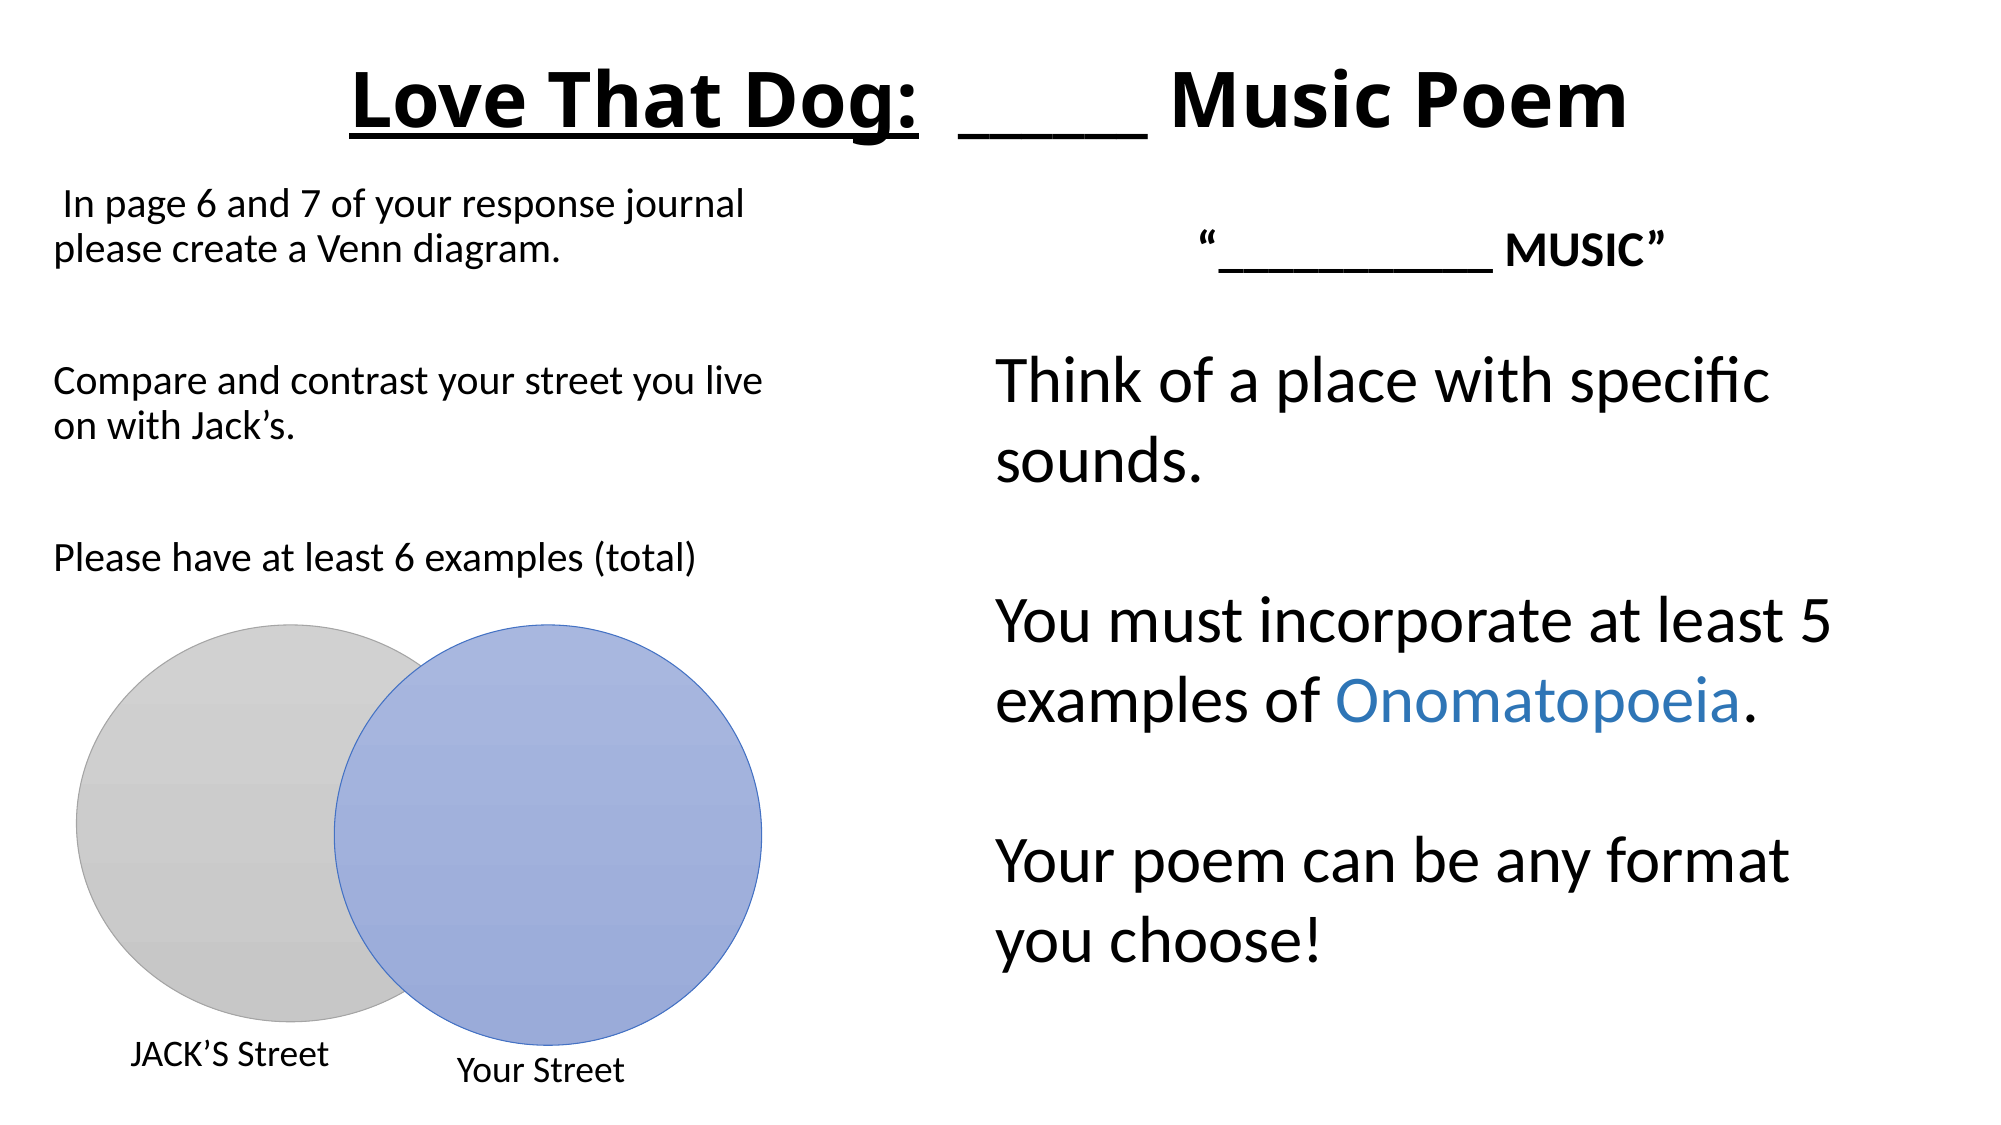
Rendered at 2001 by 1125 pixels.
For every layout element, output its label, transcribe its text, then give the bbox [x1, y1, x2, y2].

text_box [75, 624, 421, 1021]
text_box [333, 624, 763, 1038]
list In page 6 and 7 of your response journal please create a Venn diagram. Compare and contrast your street you live on with Jack’s. Please have at least 6 examples (total) [38, 173, 822, 647]
title Love That Dog: ______ Music Poem [334, 30, 1750, 174]
text_box Your Street [442, 1038, 735, 1098]
text_box JACK’S Street [115, 1021, 350, 1082]
text_box “___________ MUSIC” Think of a place with specific sounds. You must incorporate at least 5 examples of Onomatopoeia. Your poem can be any format you choose! [980, 208, 1885, 984]
